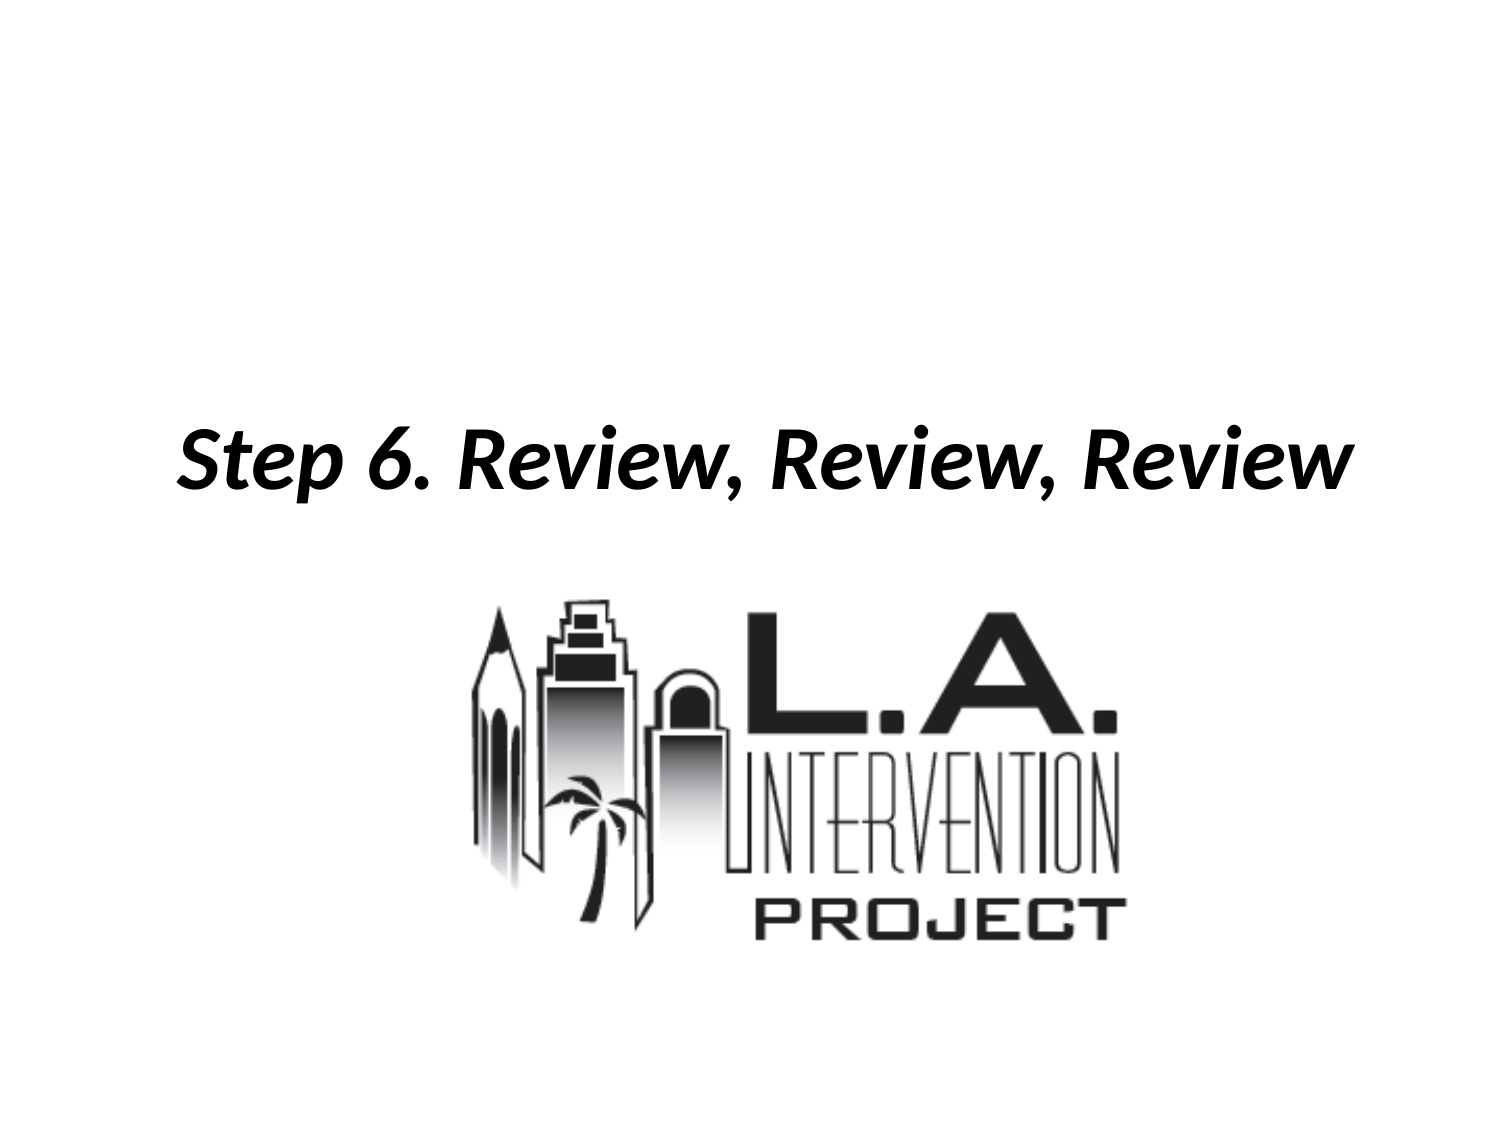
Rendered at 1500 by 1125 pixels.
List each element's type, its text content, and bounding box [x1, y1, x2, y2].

picture [439, 546, 1178, 999]
title Step 6. Review, Review, Review [91, 359, 1442, 547]
